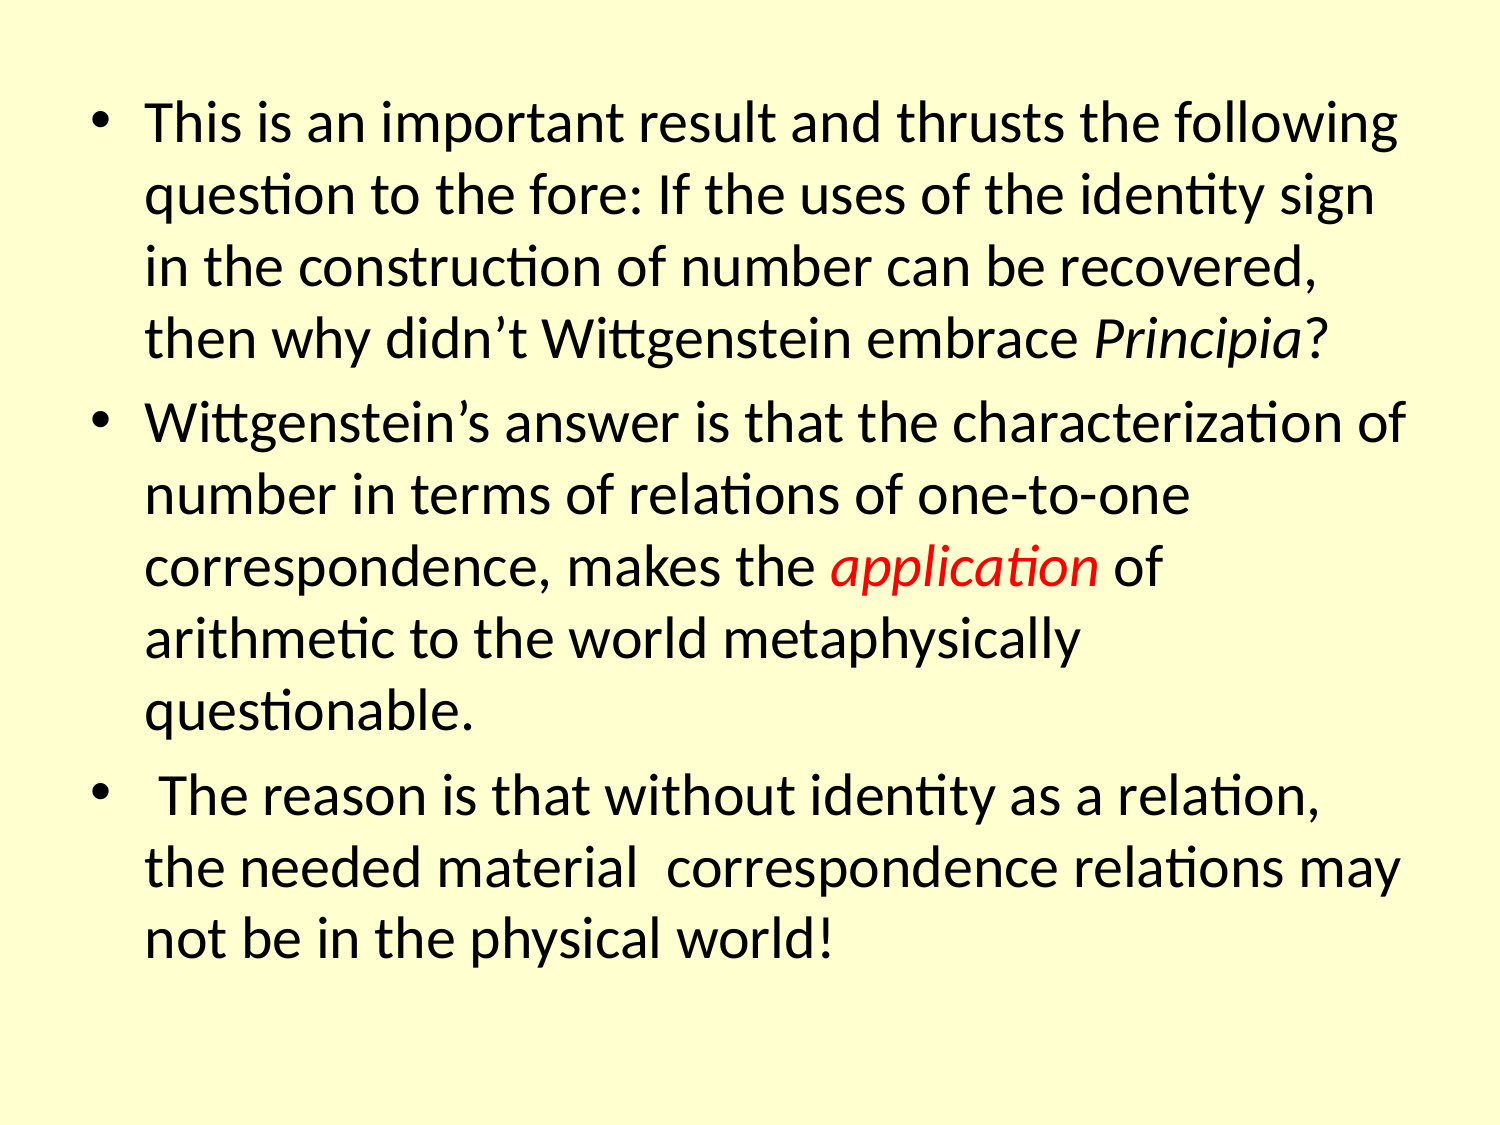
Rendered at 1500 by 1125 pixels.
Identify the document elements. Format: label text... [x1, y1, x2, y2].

list This is an important result and thrusts the following question to the fore: If the uses of the identity sign in the construction of number can be recovered, then why didn’t Wittgenstein embrace Principia? Wittgenstein’s answer is that the characterization of number in terms of relations of one-to-one correspondence, makes the application of arithmetic to the world metaphysically questionable. The reason is that without identity as a relation, the needed material correspondence relations may not be in the physical world! [75, 75, 1425, 1005]
